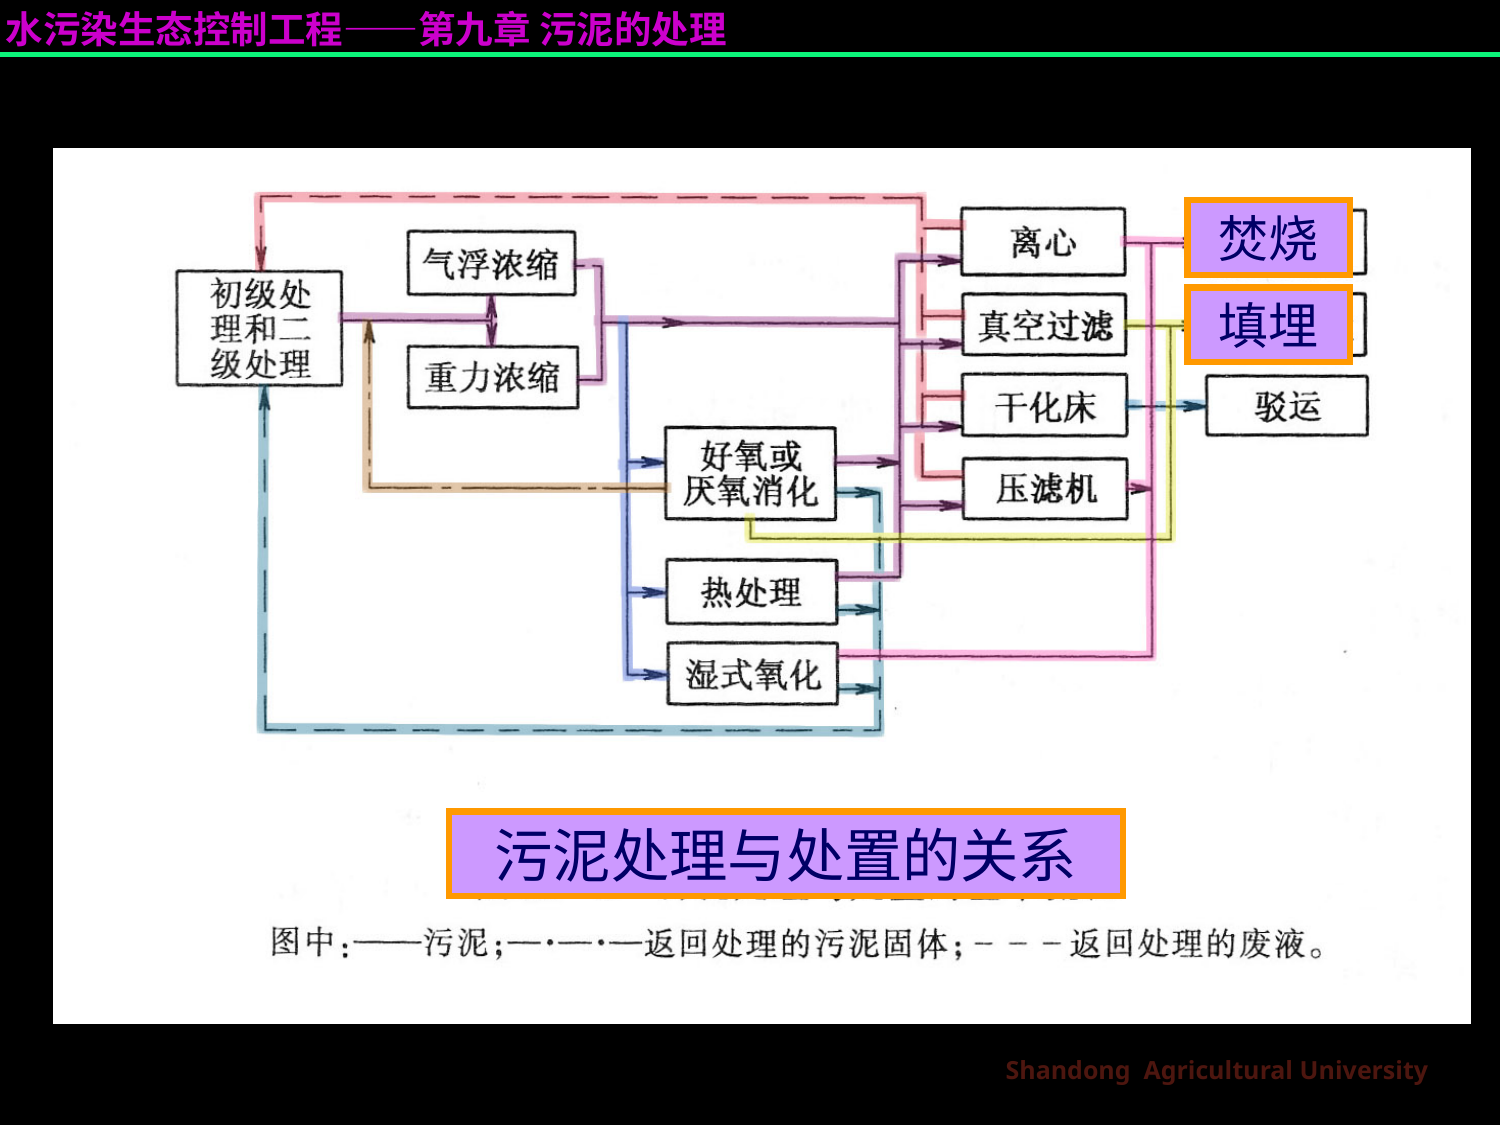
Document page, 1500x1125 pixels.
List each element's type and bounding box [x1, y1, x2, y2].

text_box [52, 148, 1472, 1025]
